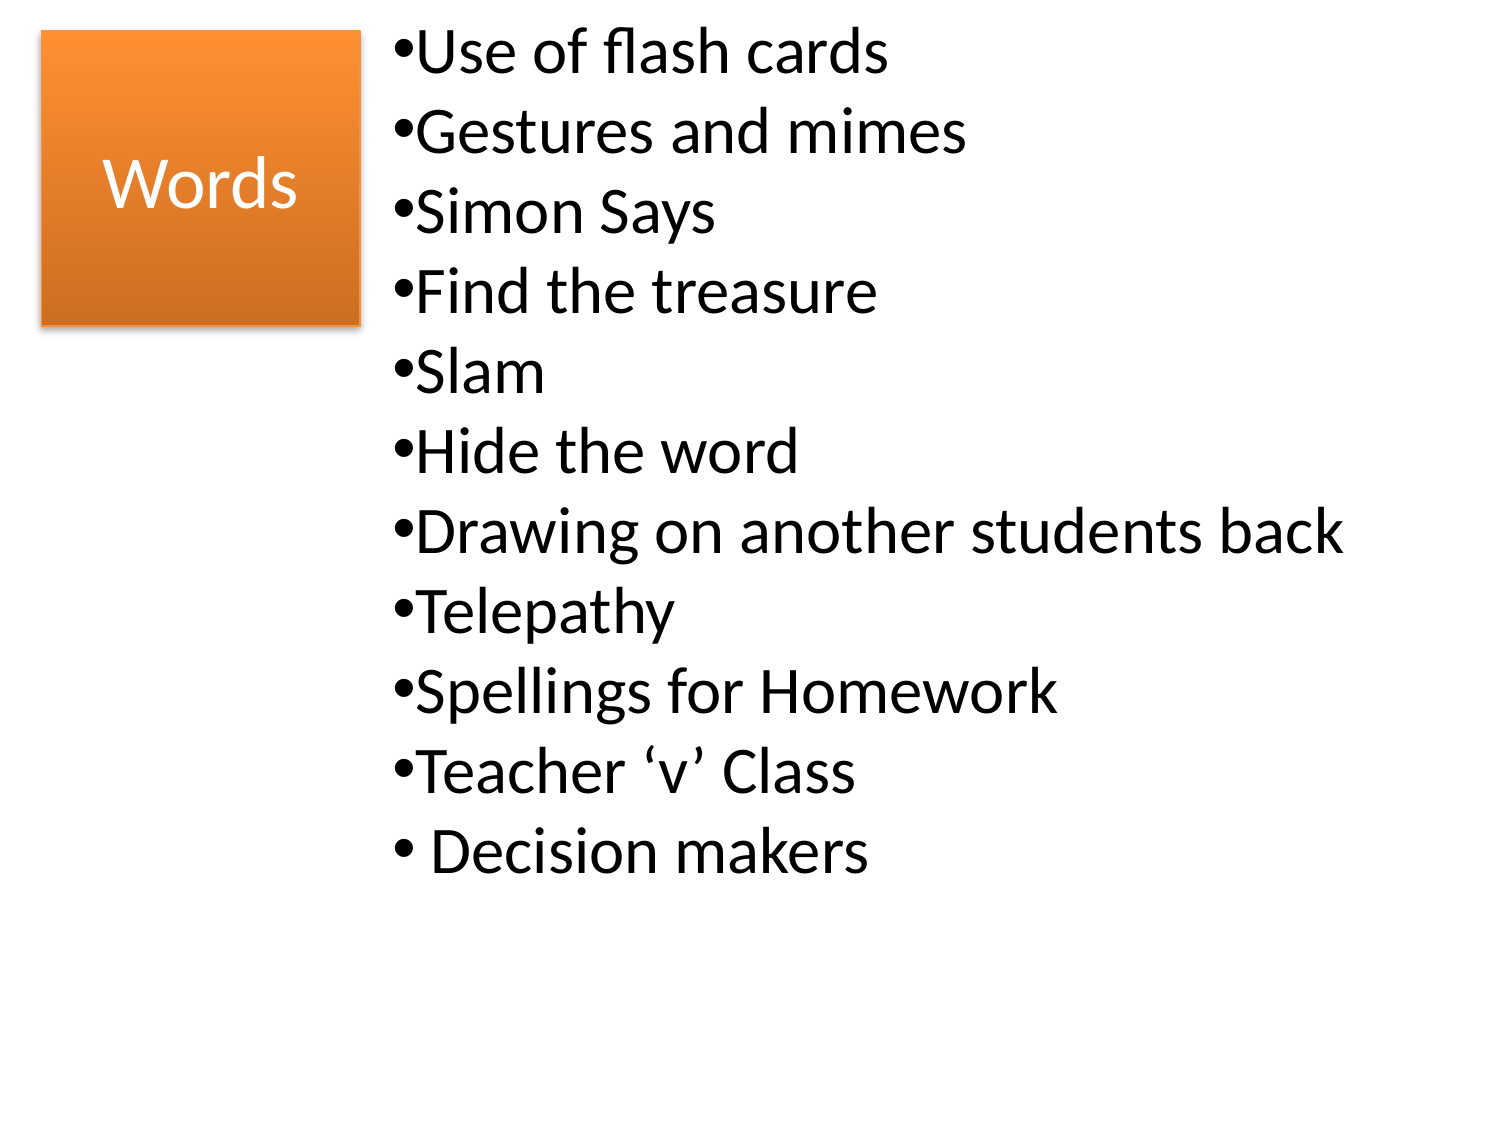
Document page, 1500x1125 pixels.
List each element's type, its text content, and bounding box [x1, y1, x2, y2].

text_box Use of flash cards Gestures and mimes Simon Says Find the treasure Slam Hide the word Drawing on another students back Telepathy Spellings for Homework Teacher ‘v’ Class Decision makers [377, 0, 1360, 1055]
text_box Words [41, 30, 361, 327]
